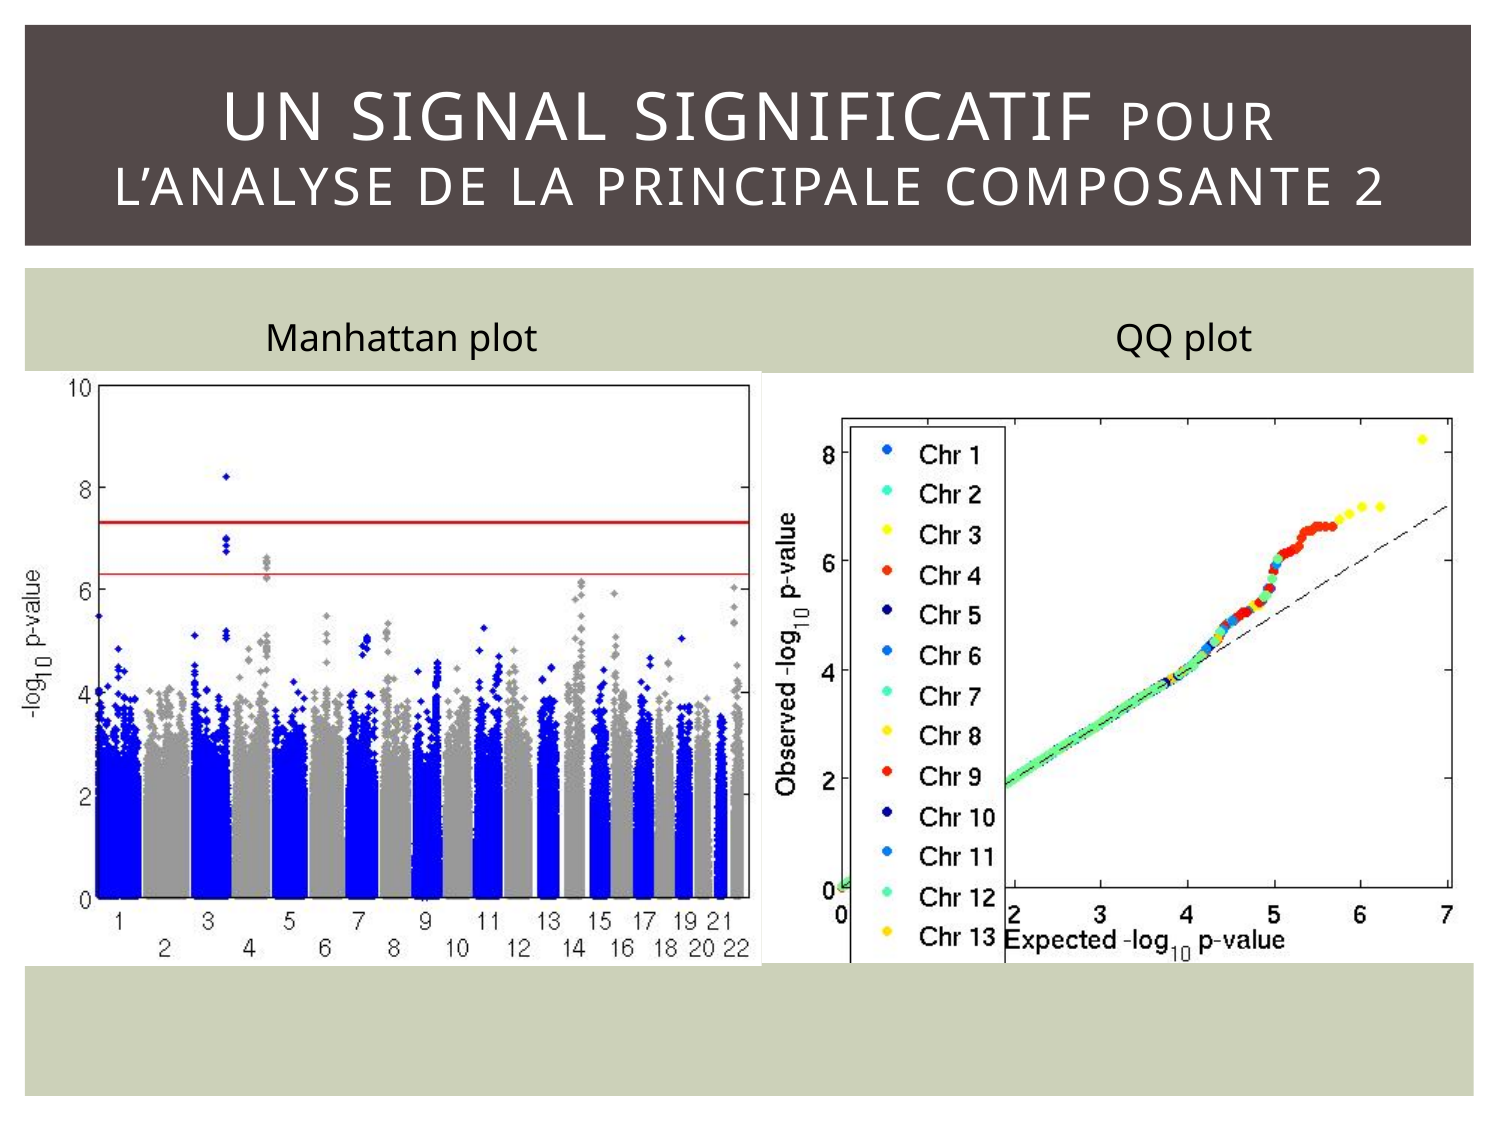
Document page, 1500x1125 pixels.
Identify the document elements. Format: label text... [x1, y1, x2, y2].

title Un signal significatif pour l’analyse de la Principale composante 2 [62, 58, 1438, 232]
text_box Manhattan plot [250, 306, 553, 366]
text_box QQ plot [1100, 306, 1268, 366]
picture [17, 371, 1475, 967]
